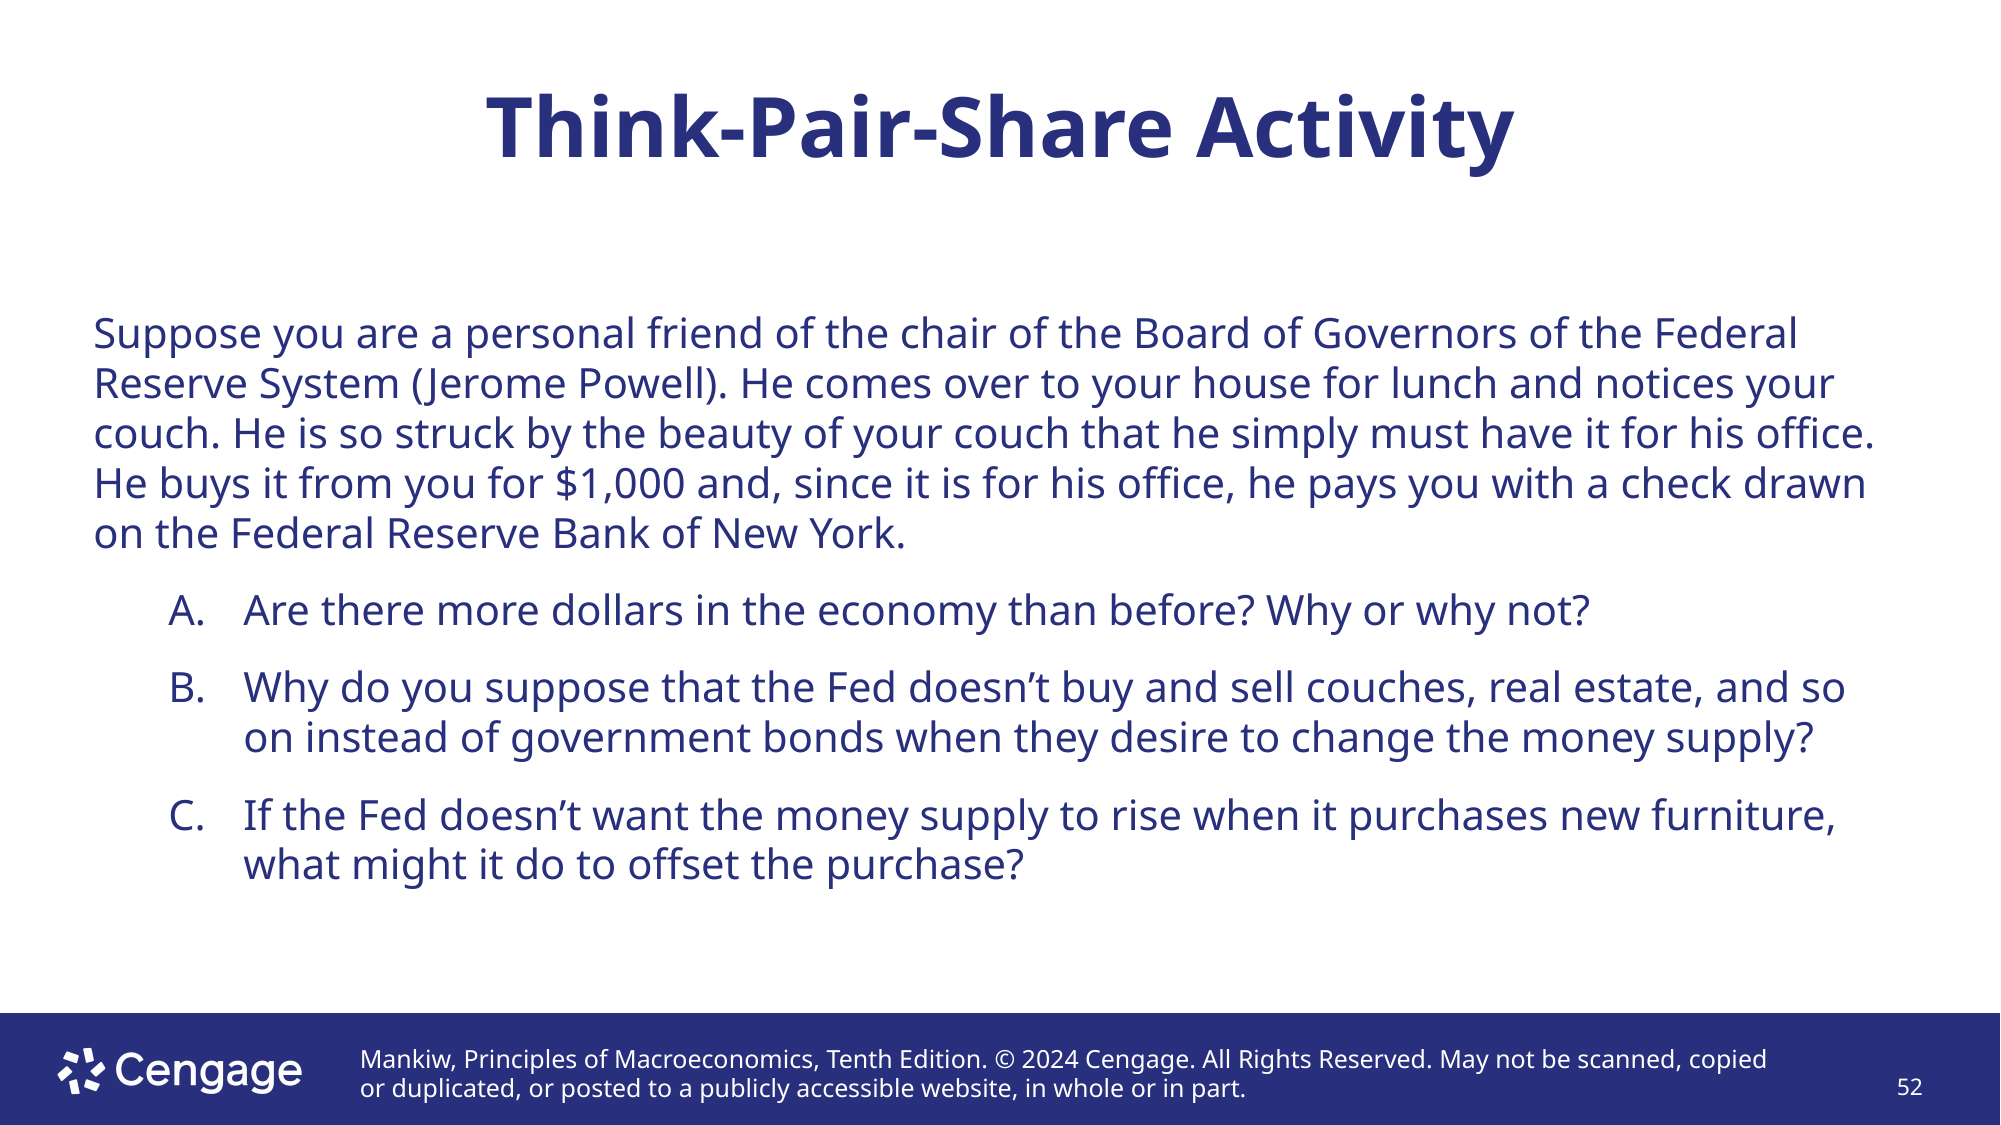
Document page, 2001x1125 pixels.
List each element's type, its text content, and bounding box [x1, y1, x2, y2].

picture [30, 1020, 329, 1122]
title Think-Pair-Share Activity [78, 77, 1923, 278]
list Suppose you are a personal friend of the chair of the Board of Governors of the Federal Reserve System (Jerome Powell). He comes over to your house for lunch and notices your couch. He is so struck by the beauty of your couch that he simply must have it for his office. He buys it from you for $1,000 and, since it is for his office, he pays you with a check drawn on the Federal Reserve Bank of New York. Are there more dollars in the economy than before? Why or why not? Why do you suppose that the Fed doesn’t buy and sell couches, real estate, and so on instead of government bonds when they desire to change the money supply? If the Fed doesn’t want the money supply to rise when it purchases new furniture, what might it do to offset the purchase? [78, 299, 1923, 1014]
